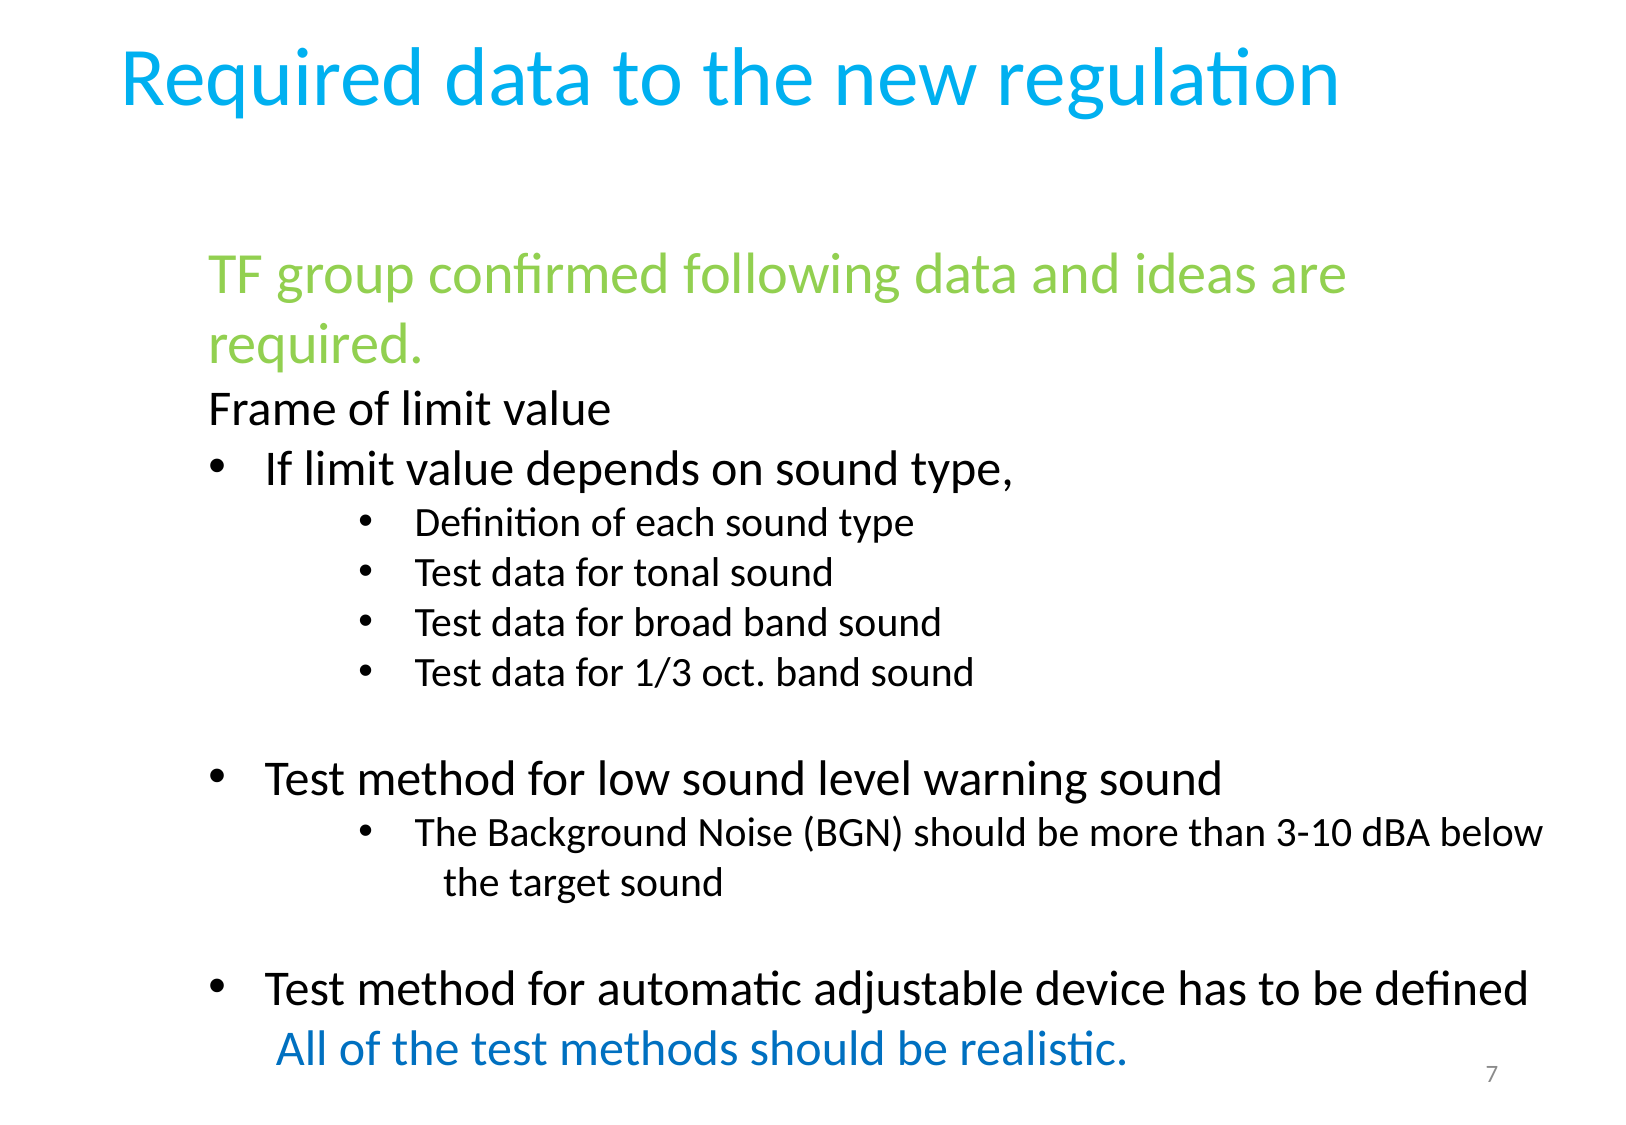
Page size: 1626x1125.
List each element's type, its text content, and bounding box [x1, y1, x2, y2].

text_box Required data to the new regulation [106, 14, 1495, 130]
text_box TF group confirmed following data and ideas are required. Frame of limit value If limit value depends on sound type, Definition of each sound type Test data for tonal sound Test data for broad band sound Test data for 1/3 oct. band sound Test method for low sound level warning sound The Background Noise (BGN) should be more than 3-10 dBA below the target sound Test method for automatic adjustable device has to be defined All of the test methods should be realistic. [193, 107, 1583, 1083]
slide_number 7 [1147, 1042, 1514, 1103]
